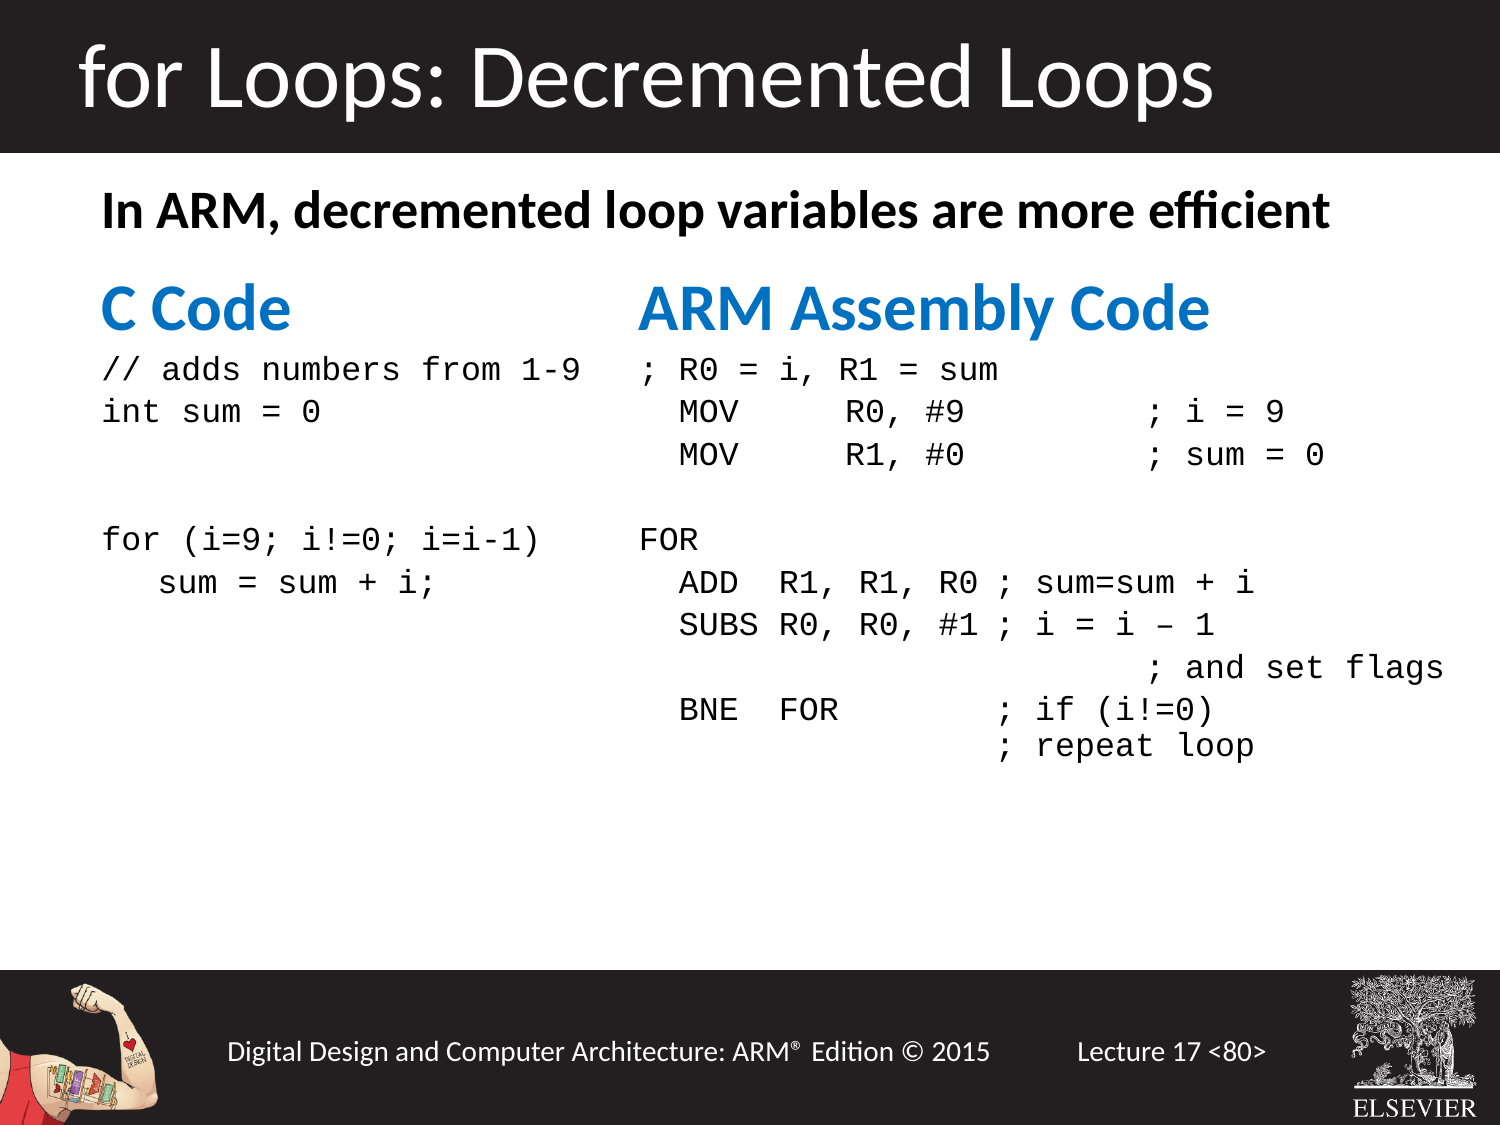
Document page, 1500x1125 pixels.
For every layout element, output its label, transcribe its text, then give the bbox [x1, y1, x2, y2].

text_box In ARM, decremented loop variables are more efficient [86, 166, 1374, 267]
picture [0, 979, 163, 1125]
text_box for Loops: Decremented Loops [63, 8, 1488, 133]
text_box C Code // adds numbers from 1-9 int sum = 0 for (i=9; i!=0; i=i-1) sum = sum + i; [86, 267, 737, 954]
text_box ARM Assembly Code ; R0 = i, R1 = sum MOV R0, #9 ; i = 9 MOV R1, #0 ; sum = 0 FOR ADD R1, R1, R0 ; sum=sum + i SUBS R0, R0, #1 ; i = i – 1 ; and set flags BNE FOR ; if (i!=0) ; repeat loop [624, 265, 1500, 941]
picture [1350, 974, 1477, 1117]
